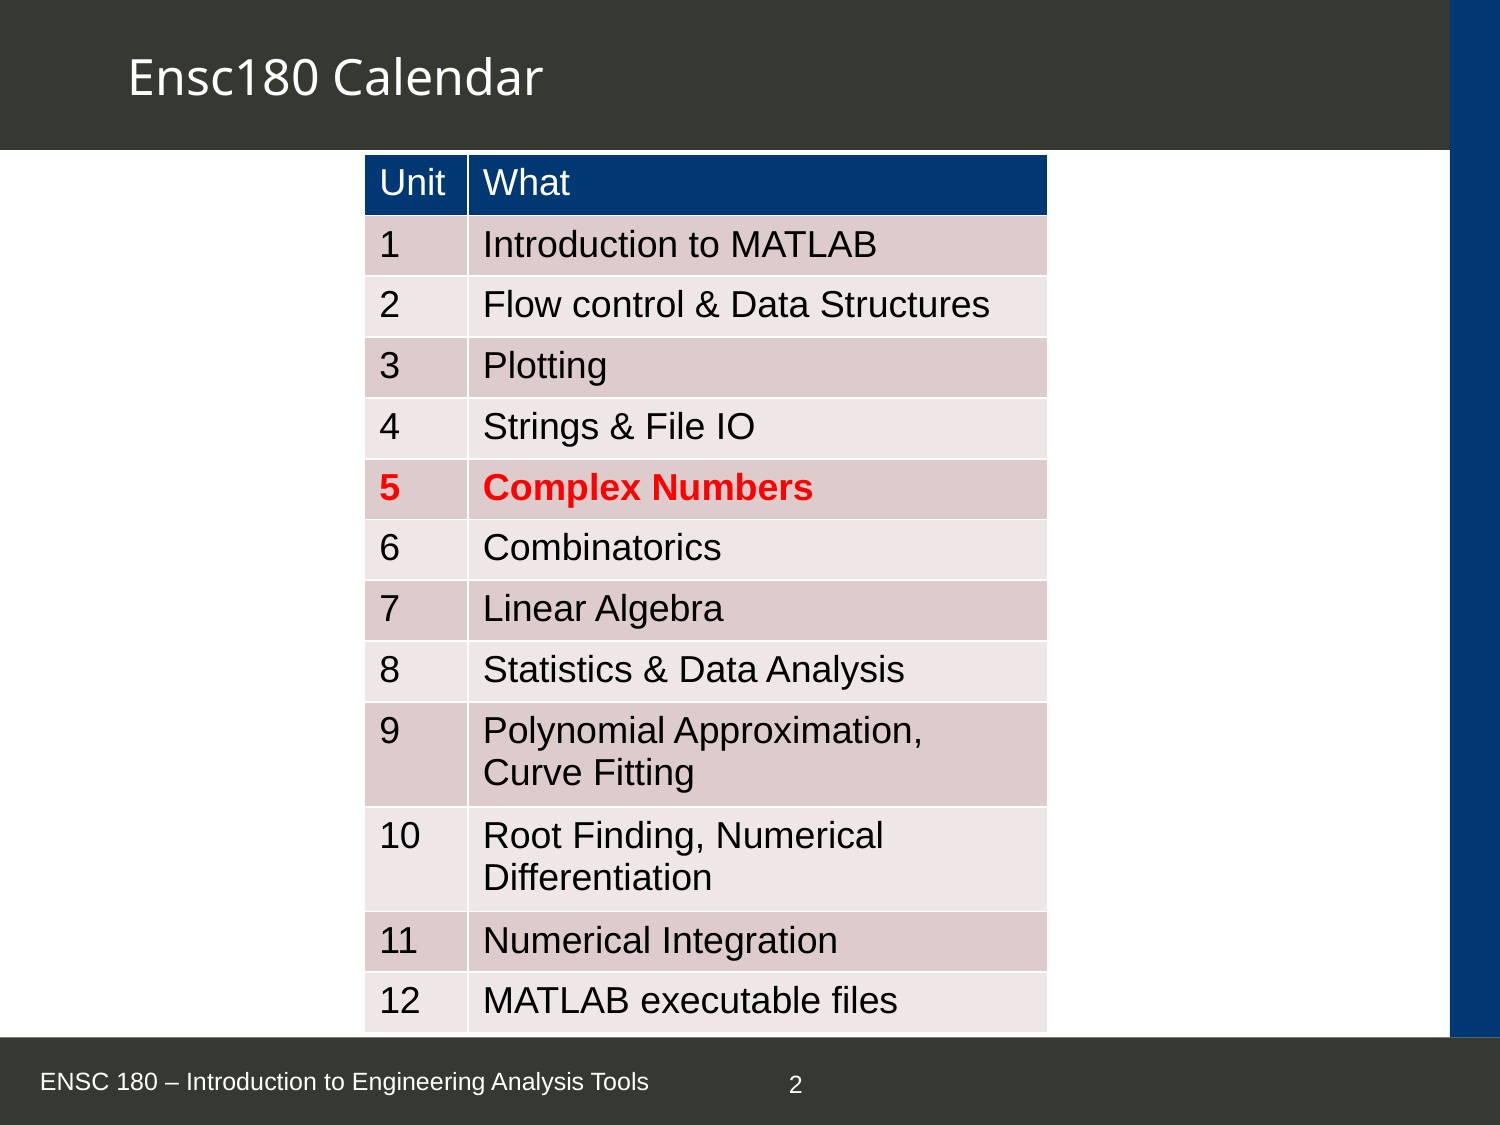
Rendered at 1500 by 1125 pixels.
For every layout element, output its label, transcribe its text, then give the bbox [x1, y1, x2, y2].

table_cell 11 [365, 912, 467, 971]
table_cell 7 [365, 581, 467, 640]
table_cell Combinatorics [469, 520, 1047, 579]
table_cell Root Finding, Numerical Differentiation [469, 808, 1047, 911]
table_cell Polynomial Approximation, Curve Fitting [469, 703, 1047, 806]
table_cell Flow control & Data Structures [469, 277, 1047, 336]
table_cell 8 [365, 642, 467, 701]
table_cell 5 [365, 460, 467, 519]
table_cell Complex Numbers [469, 460, 1047, 519]
table_cell 3 [365, 338, 467, 397]
table_cell 6 [365, 520, 467, 579]
table_cell 10 [365, 808, 467, 911]
table_header Unit [365, 155, 467, 215]
table_cell 9 [365, 703, 467, 806]
table_header What [469, 155, 1047, 215]
table_cell 1 [365, 216, 467, 275]
table_cell 12 [365, 973, 467, 1032]
table_cell Statistics & Data Analysis [469, 642, 1047, 701]
table_cell Linear Algebra [469, 581, 1047, 640]
table_cell Plotting [469, 338, 1047, 397]
table_cell 2 [365, 277, 467, 336]
table_cell Introduction to MATLAB [469, 216, 1047, 275]
footer ENSC 180 – Introduction to Engineering Analysis Tools [24, 1057, 740, 1113]
table_cell MATLAB executable files [469, 973, 1047, 1032]
table_cell Numerical Integration [469, 912, 1047, 971]
title Ensc180 Calendar [112, 37, 1450, 138]
table_cell Strings & File IO [469, 399, 1047, 458]
table_cell 4 [365, 399, 467, 458]
